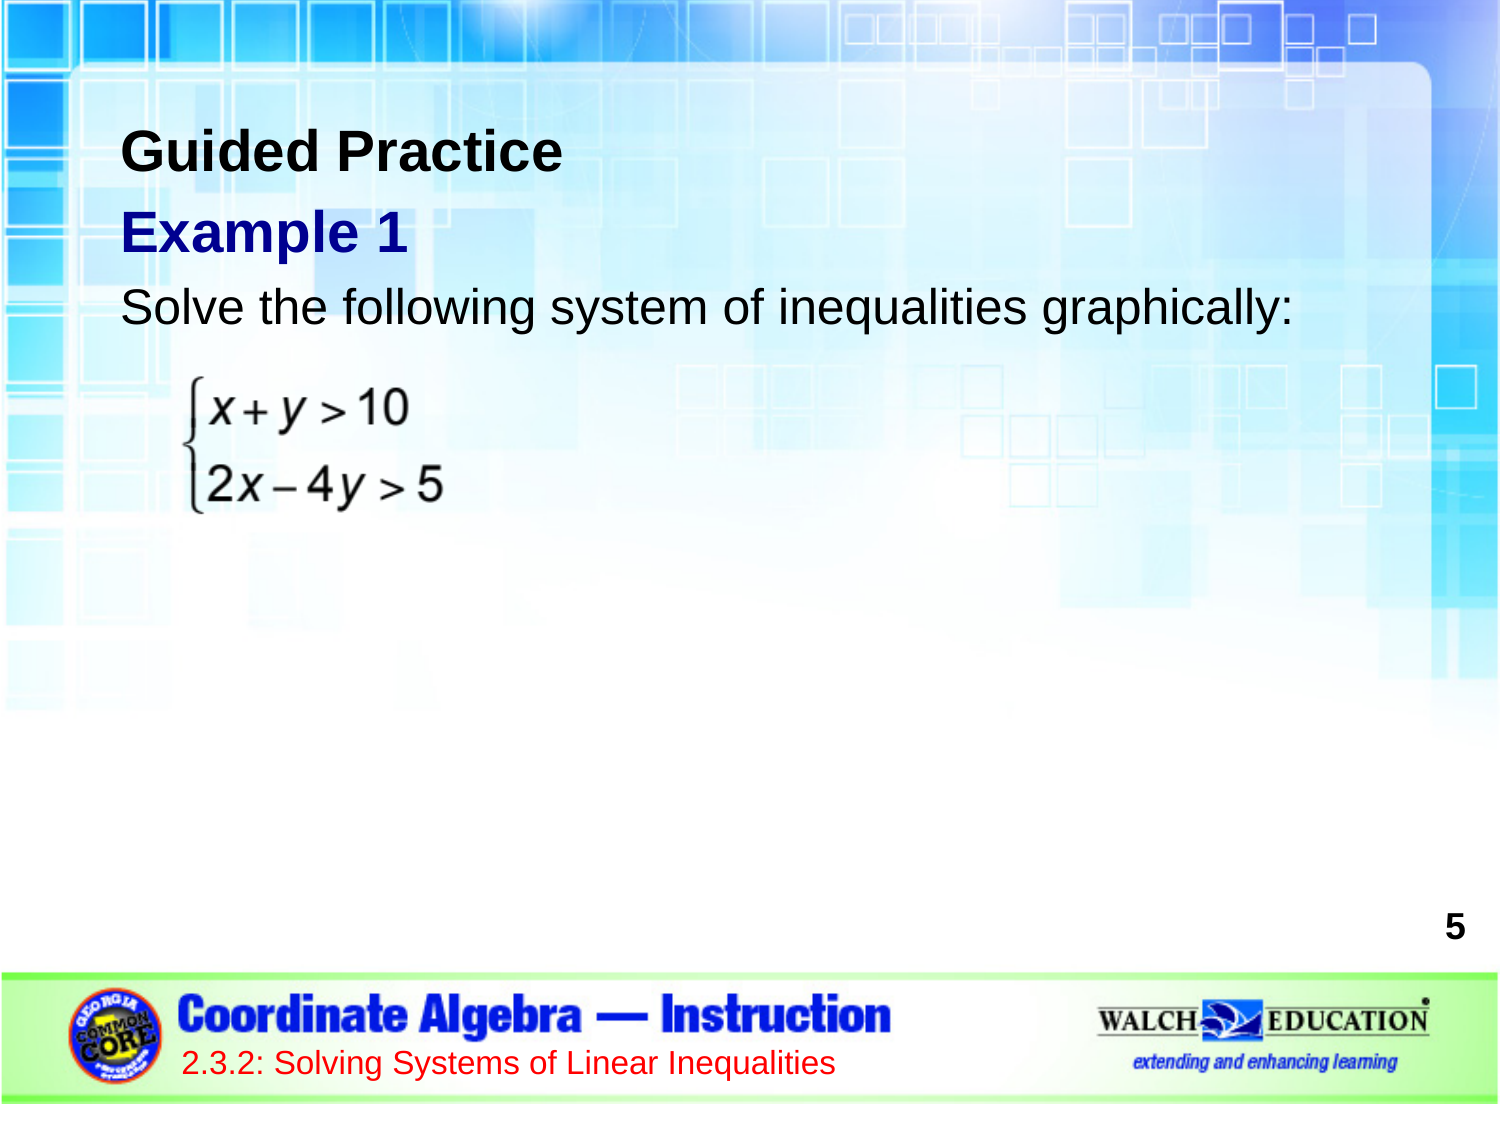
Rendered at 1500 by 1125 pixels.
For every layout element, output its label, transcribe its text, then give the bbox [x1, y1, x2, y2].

slide_number 5 [1361, 901, 1481, 949]
subtitle Guided Practice Example 1 Solve the following system of inequalities graphically: [105, 105, 1406, 925]
list 2.3.2: Solving Systems of Linear Inequalities [166, 1033, 1074, 1078]
picture [1, 0, 1500, 1104]
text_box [179, 372, 447, 517]
